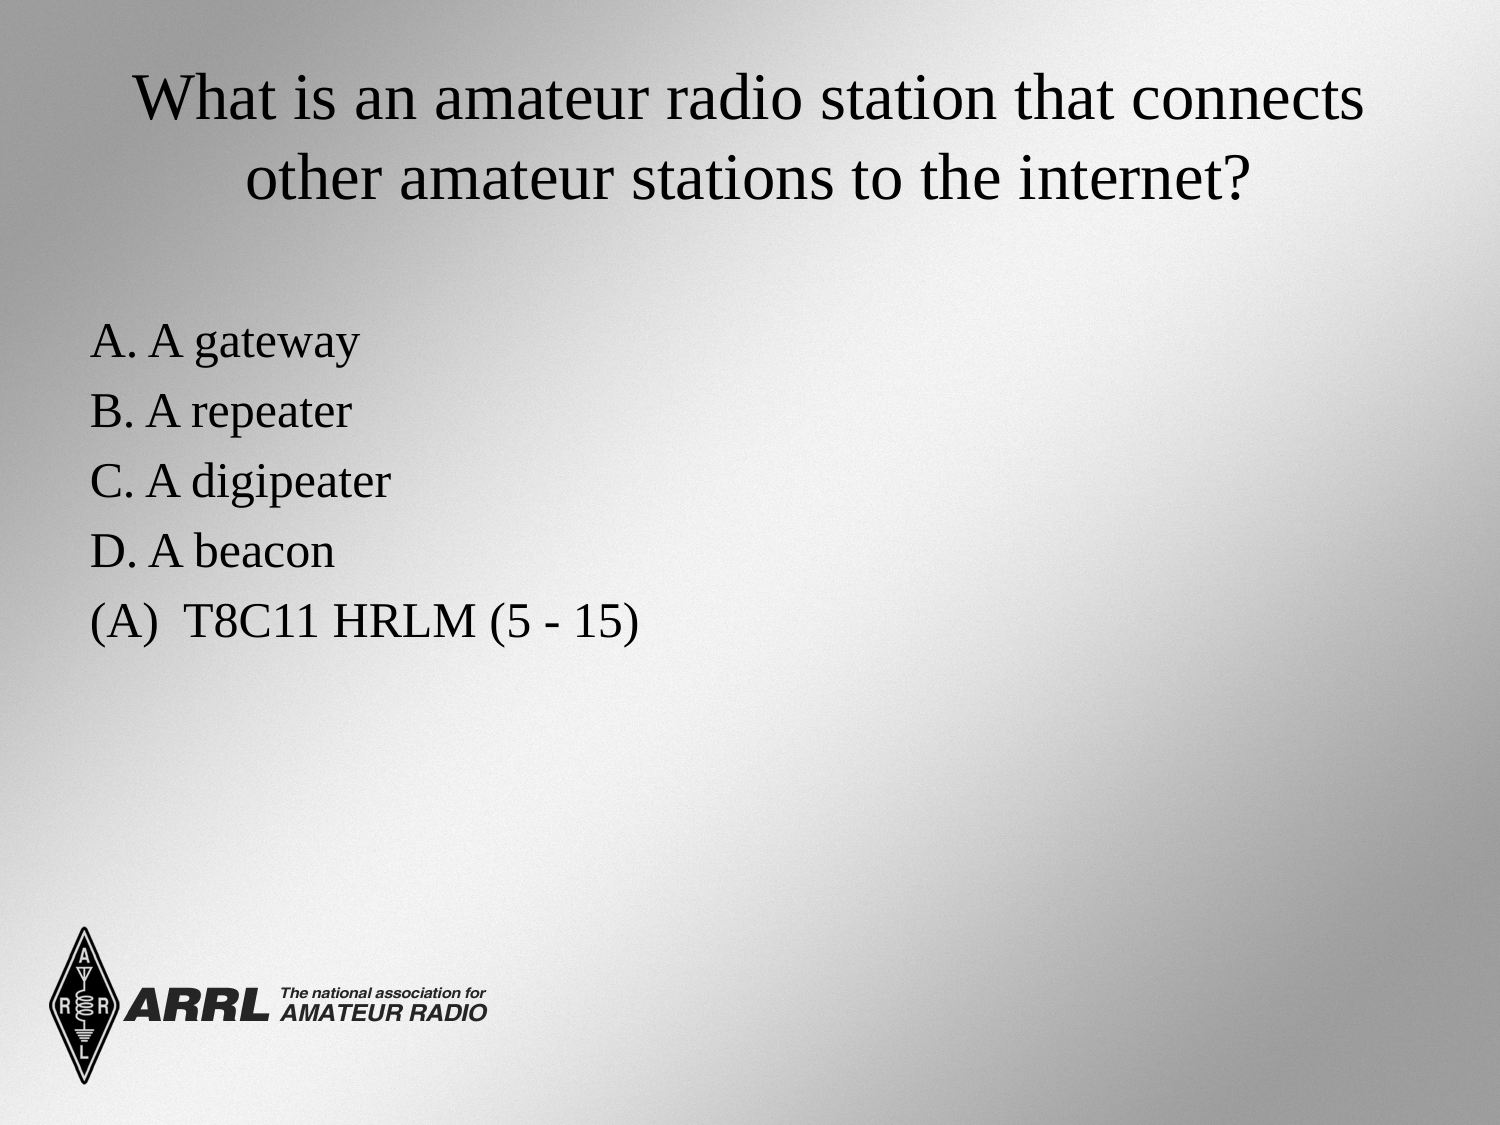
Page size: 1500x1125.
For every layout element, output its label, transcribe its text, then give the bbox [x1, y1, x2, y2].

picture [0, 0, 1500, 1125]
list A. A gateway B. A repeater C. A digipeater D. A beacon (A) T8C11 HRLM (5 - 15) [75, 299, 1425, 1005]
title What is an amateur radio station that connects other amateur stations to the internet? [75, 45, 1425, 233]
